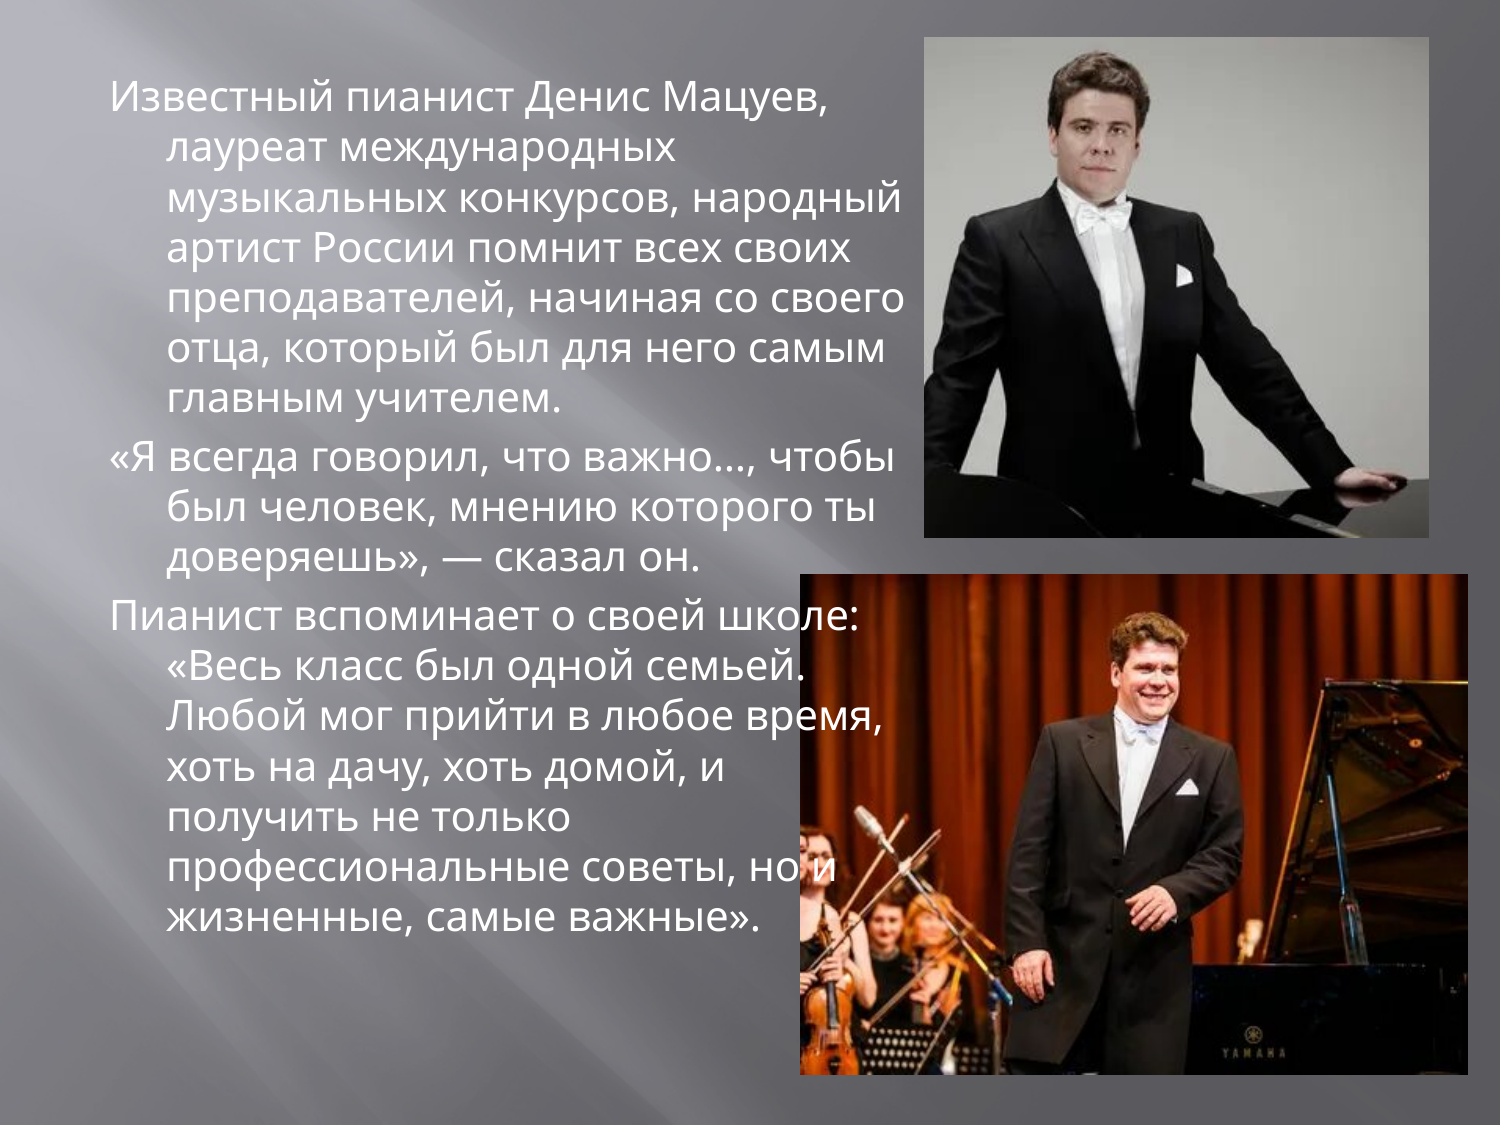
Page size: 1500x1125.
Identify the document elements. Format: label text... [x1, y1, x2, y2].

picture [799, 574, 1468, 1076]
picture [924, 37, 1429, 538]
list Известный пианист Денис Мацуев, лауреат международных музыкальных конкурсов, народный артист России помнит всех своих преподавателей, начиная со своего отца, который был для него самым главным учителем. «Я всегда говорил, что важно…, чтобы был человек, мнению которого ты доверяешь», — сказал он. Пианист вспоминает о своей школе: «Весь класс был одной семьей. Любой мог прийти в любое время, хоть на дачу, хоть домой, и получить не только профессиональные советы, но и жизненные, самые важные». [75, 62, 925, 1025]
